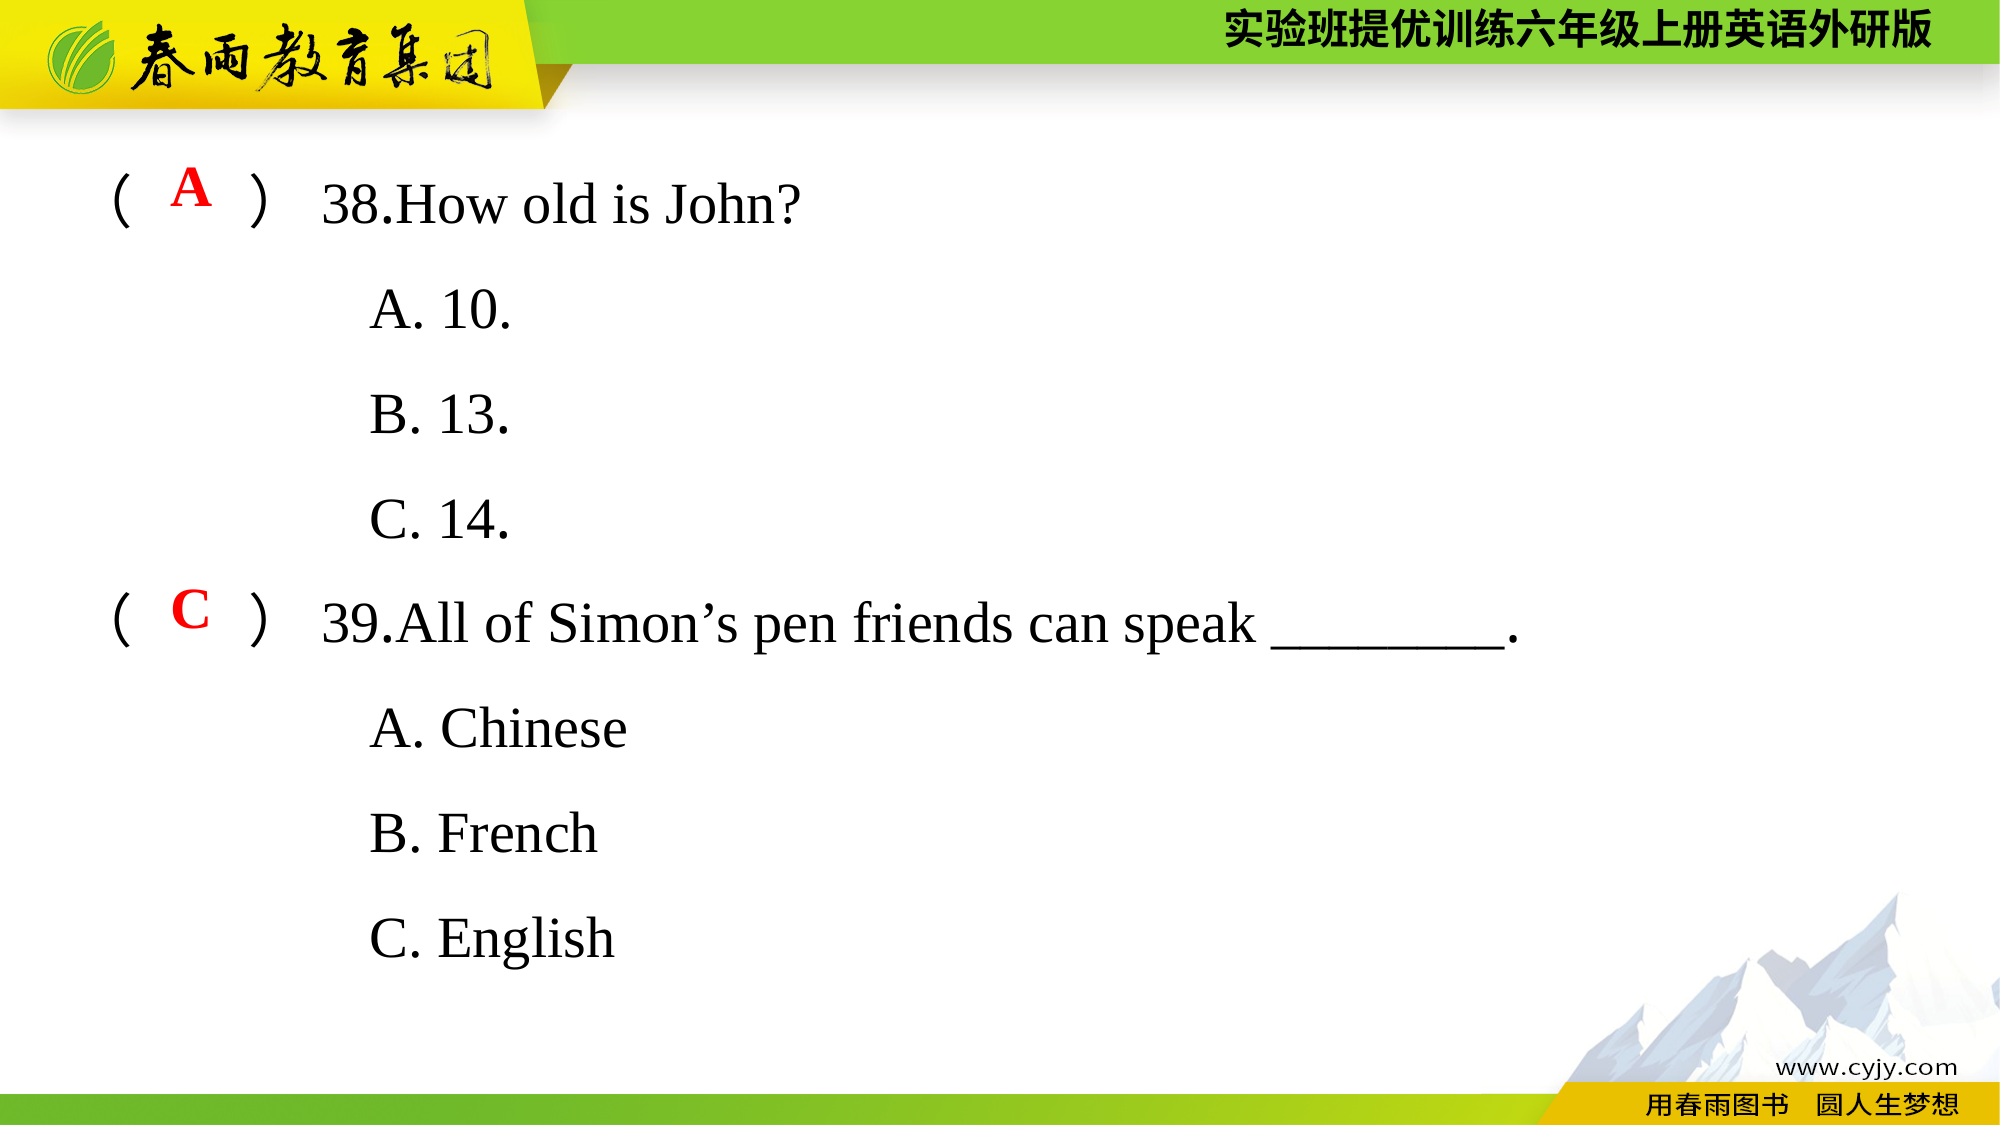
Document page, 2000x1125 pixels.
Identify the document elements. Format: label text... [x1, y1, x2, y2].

text_box A [155, 140, 228, 226]
picture [0, 0, 2000, 1125]
list （ ）38.How old is John? A. 10. B. 13. C. 14. （ ）39.All of Simon’s pen friends can speak ________. A. Chinese B. French C. English [59, 122, 1944, 973]
text_box C [155, 562, 228, 648]
